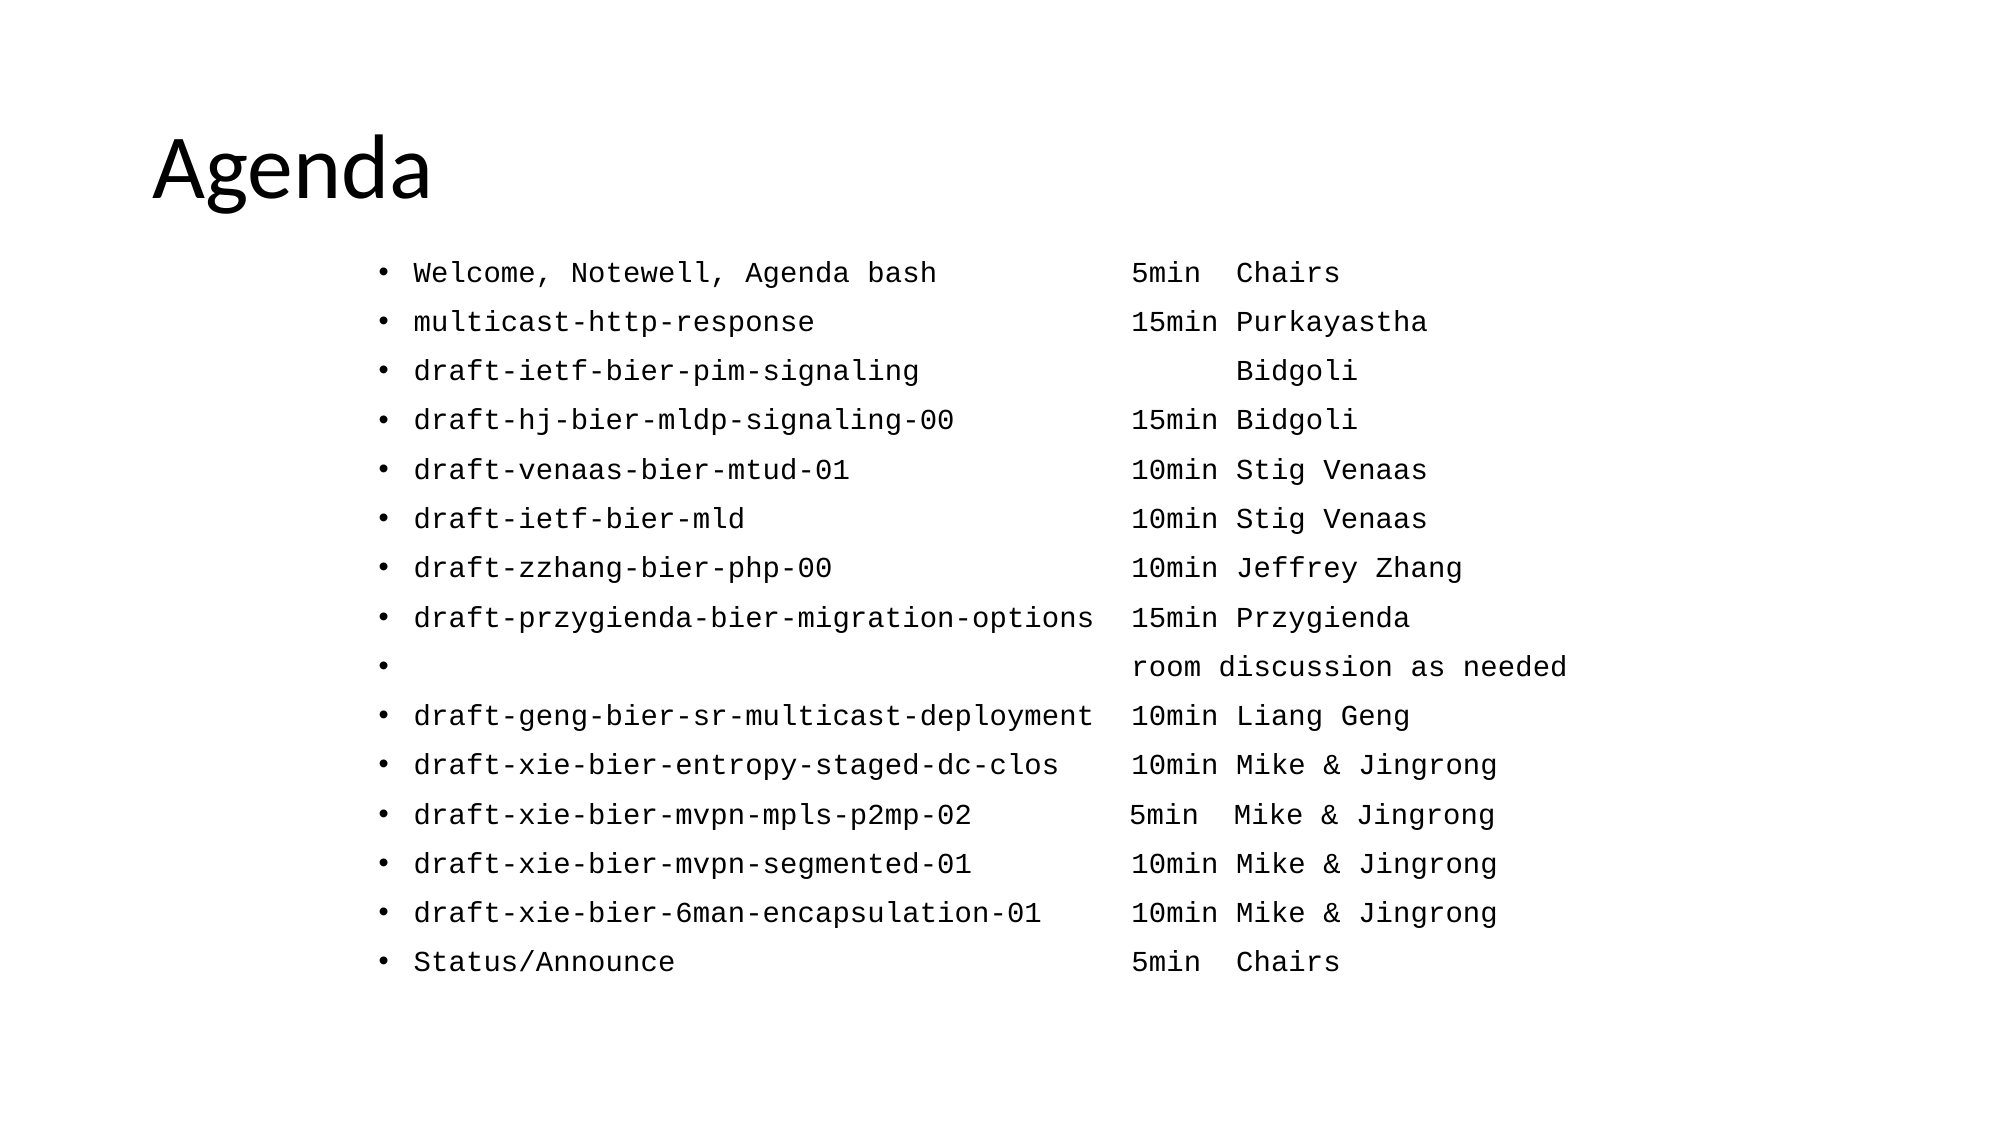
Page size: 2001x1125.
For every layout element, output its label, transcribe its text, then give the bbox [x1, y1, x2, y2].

title Agenda [137, 59, 1863, 278]
list Welcome, Notewell, Agenda bash 5min Chairs multicast-http-response 15min Purkayastha draft-ietf-bier-pim-signaling Bidgoli draft-hj-bier-mldp-signaling-00 15min Bidgoli draft-venaas-bier-mtud-01 10min Stig Venaas draft-ietf-bier-mld 10min Stig Venaas draft-zzhang-bier-php-00 10min Jeffrey Zhang draft-przygienda-bier-migration-options 15min Przygienda room discussion as needed draft-geng-bier-sr-multicast-deployment 10min Liang Geng draft-xie-bier-entropy-staged-dc-clos 10min Mike & Jingrong draft-xie-bier-mvpn-mpls-p2mp-02 5min Mike & Jingrong draft-xie-bier-mvpn-segmented-01 10min Mike & Jingrong draft-xie-bier-6man-encapsulation-01 10min Mike & Jingrong Status/Announce 5min Chairs [363, 249, 1663, 1000]
